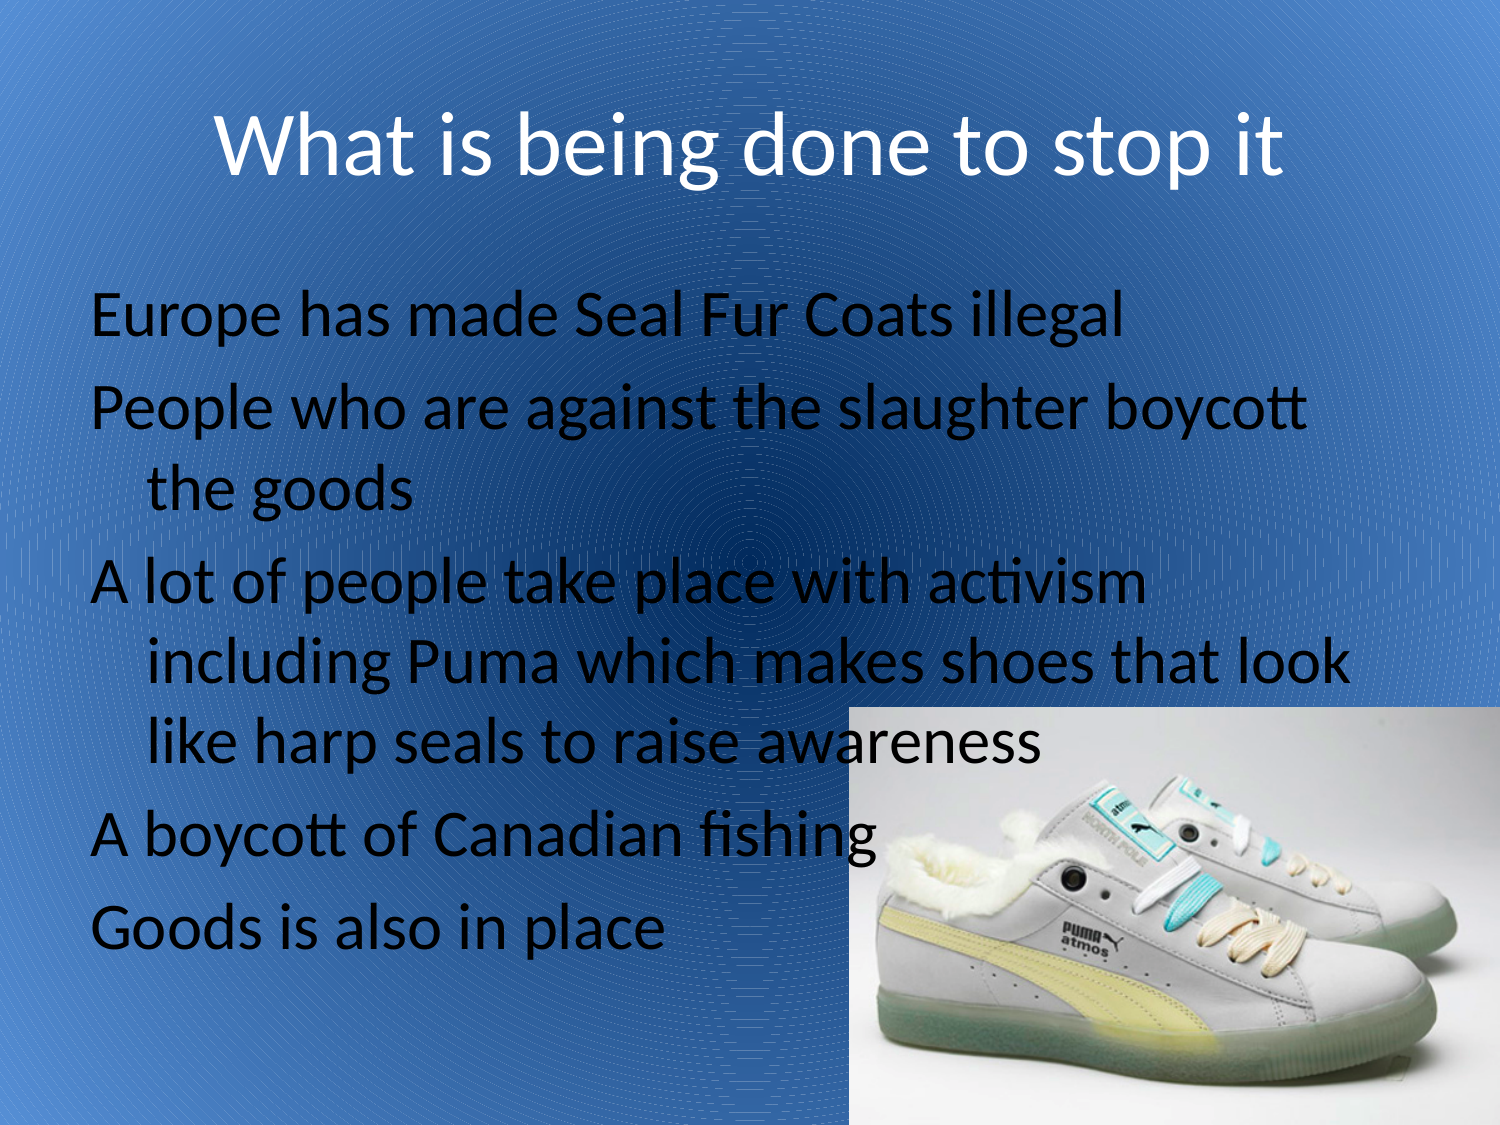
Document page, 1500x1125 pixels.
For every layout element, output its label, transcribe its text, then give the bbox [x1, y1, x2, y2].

picture [849, 707, 1500, 1125]
list Europe has made Seal Fur Coats illegal People who are against the slaughter boycott the goods A lot of people take place with activism including Puma which makes shoes that look like harp seals to raise awareness A boycott of Canadian fishing Goods is also in place [75, 262, 1425, 1005]
title What is being done to stop it [75, 45, 1425, 233]
